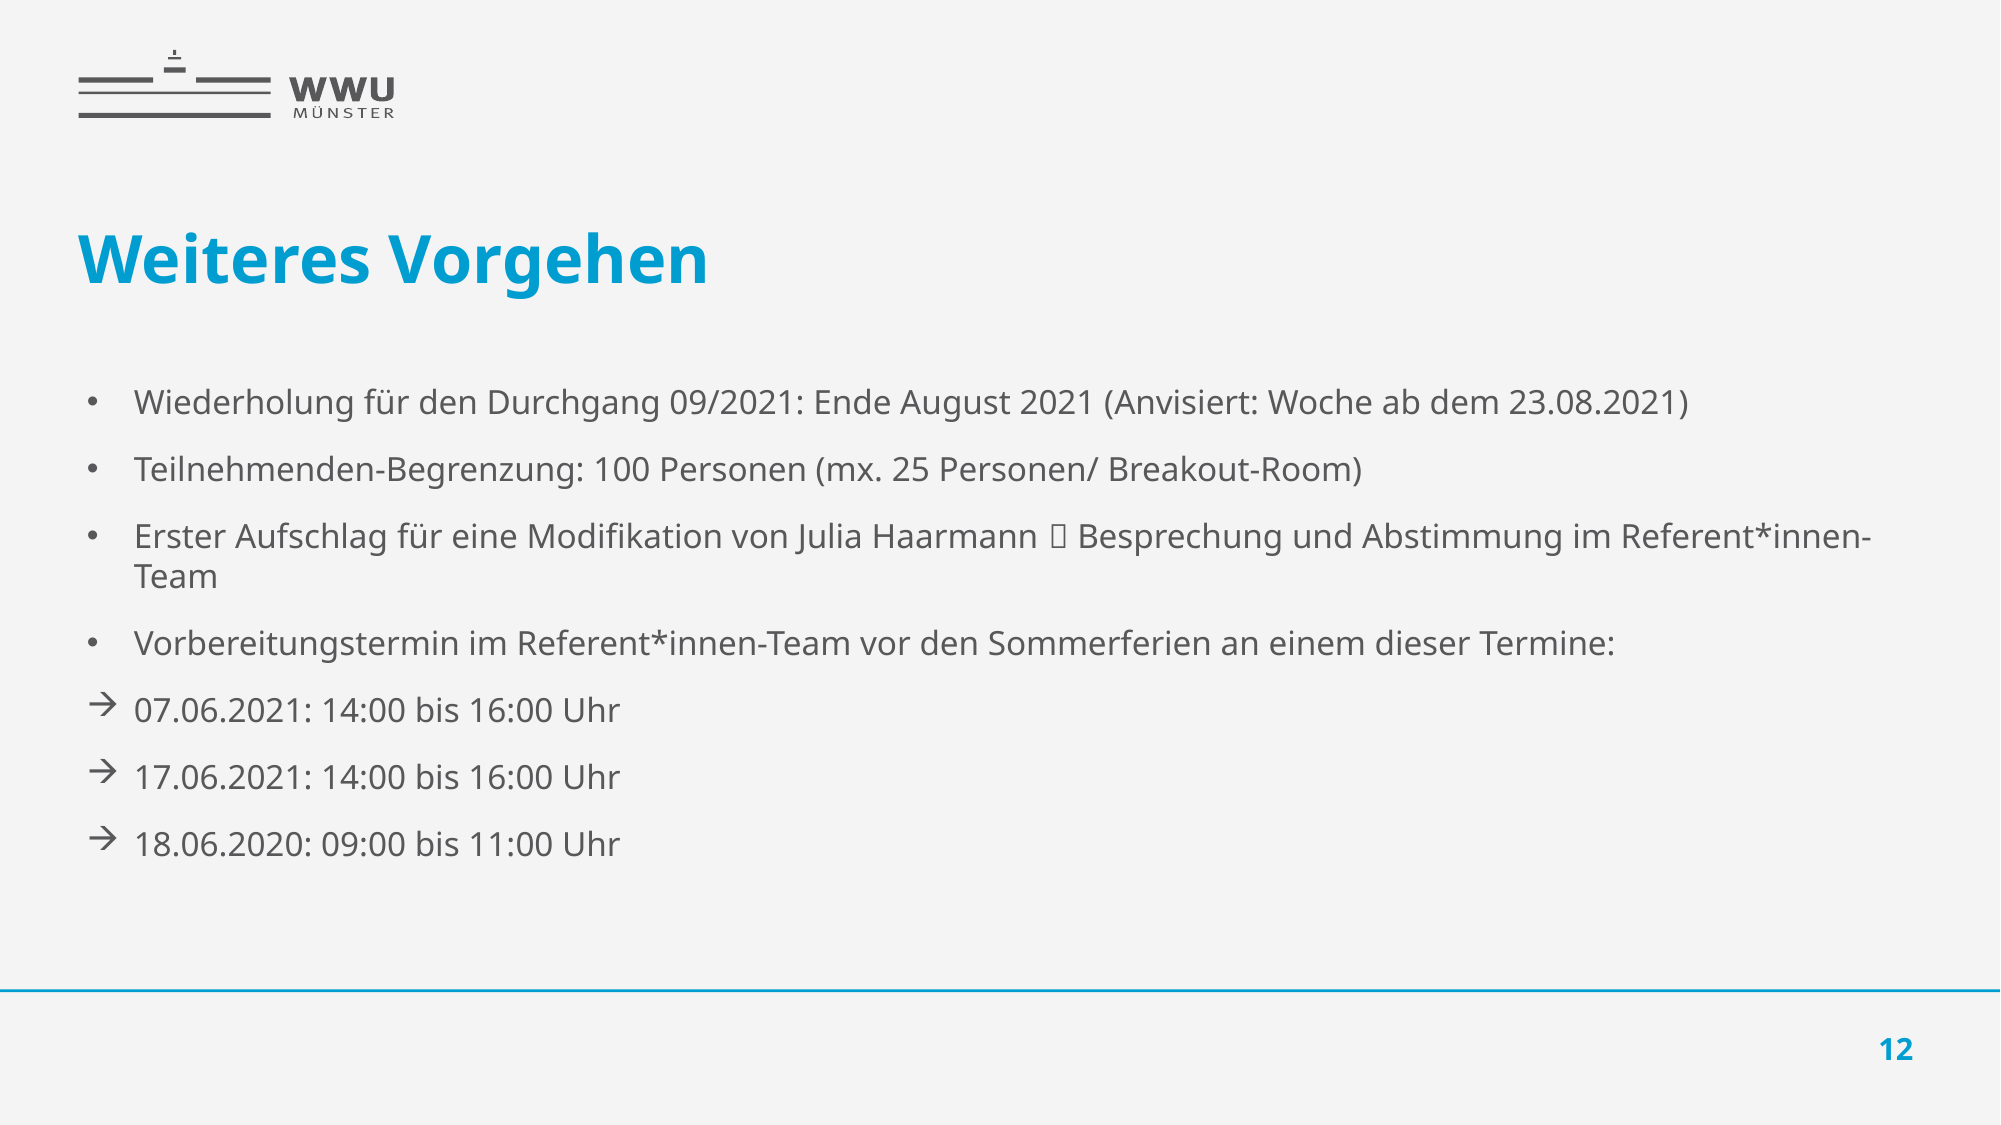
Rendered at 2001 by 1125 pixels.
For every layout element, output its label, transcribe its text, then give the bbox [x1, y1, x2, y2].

slide_number 12 [1763, 1012, 1922, 1072]
list Wiederholung für den Durchgang 09/2021: Ende August 2021 (Anvisiert: Woche ab dem 23.08.2021) Teilnehmenden-Begrenzung: 100 Personen (mx. 25 Personen/ Breakout-Room) Erster Aufschlag für eine Modifikation von Julia Haarmann  Besprechung und Abstimmung im Referent*innen-Team Vorbereitungstermin im Referent*innen-Team vor den Sommerferien an einem dieser Termine: 07.06.2021: 14:00 bis 16:00 Uhr 17.06.2021: 14:00 bis 16:00 Uhr 18.06.2020: 09:00 bis 11:00 Uhr [86, 380, 1922, 943]
title Weiteres Vorgehen [78, 217, 1461, 312]
